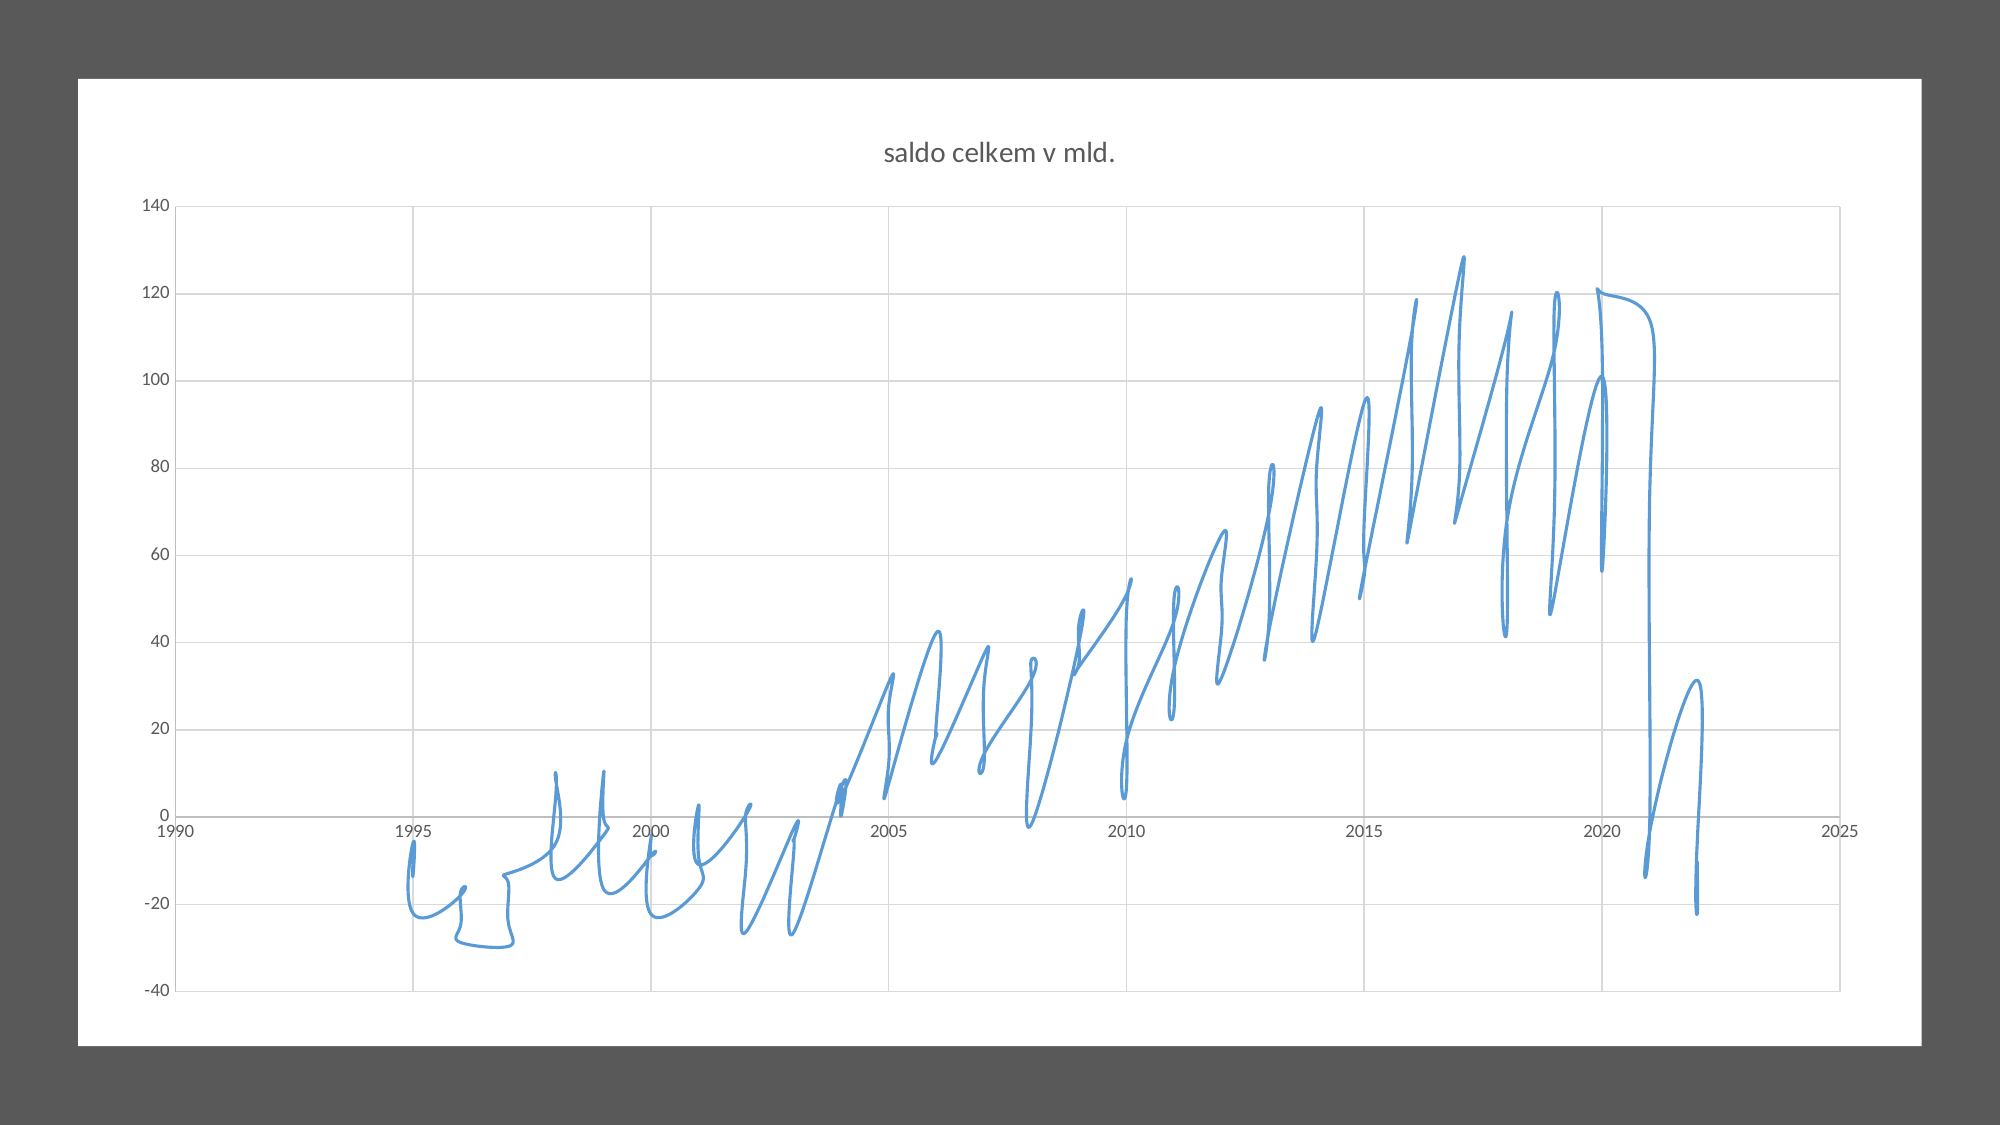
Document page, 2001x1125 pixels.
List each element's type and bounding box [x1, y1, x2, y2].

text_box [77, 78, 1923, 1047]
chart [105, 105, 1895, 1020]
text_box [0, 0, 2000, 1125]
